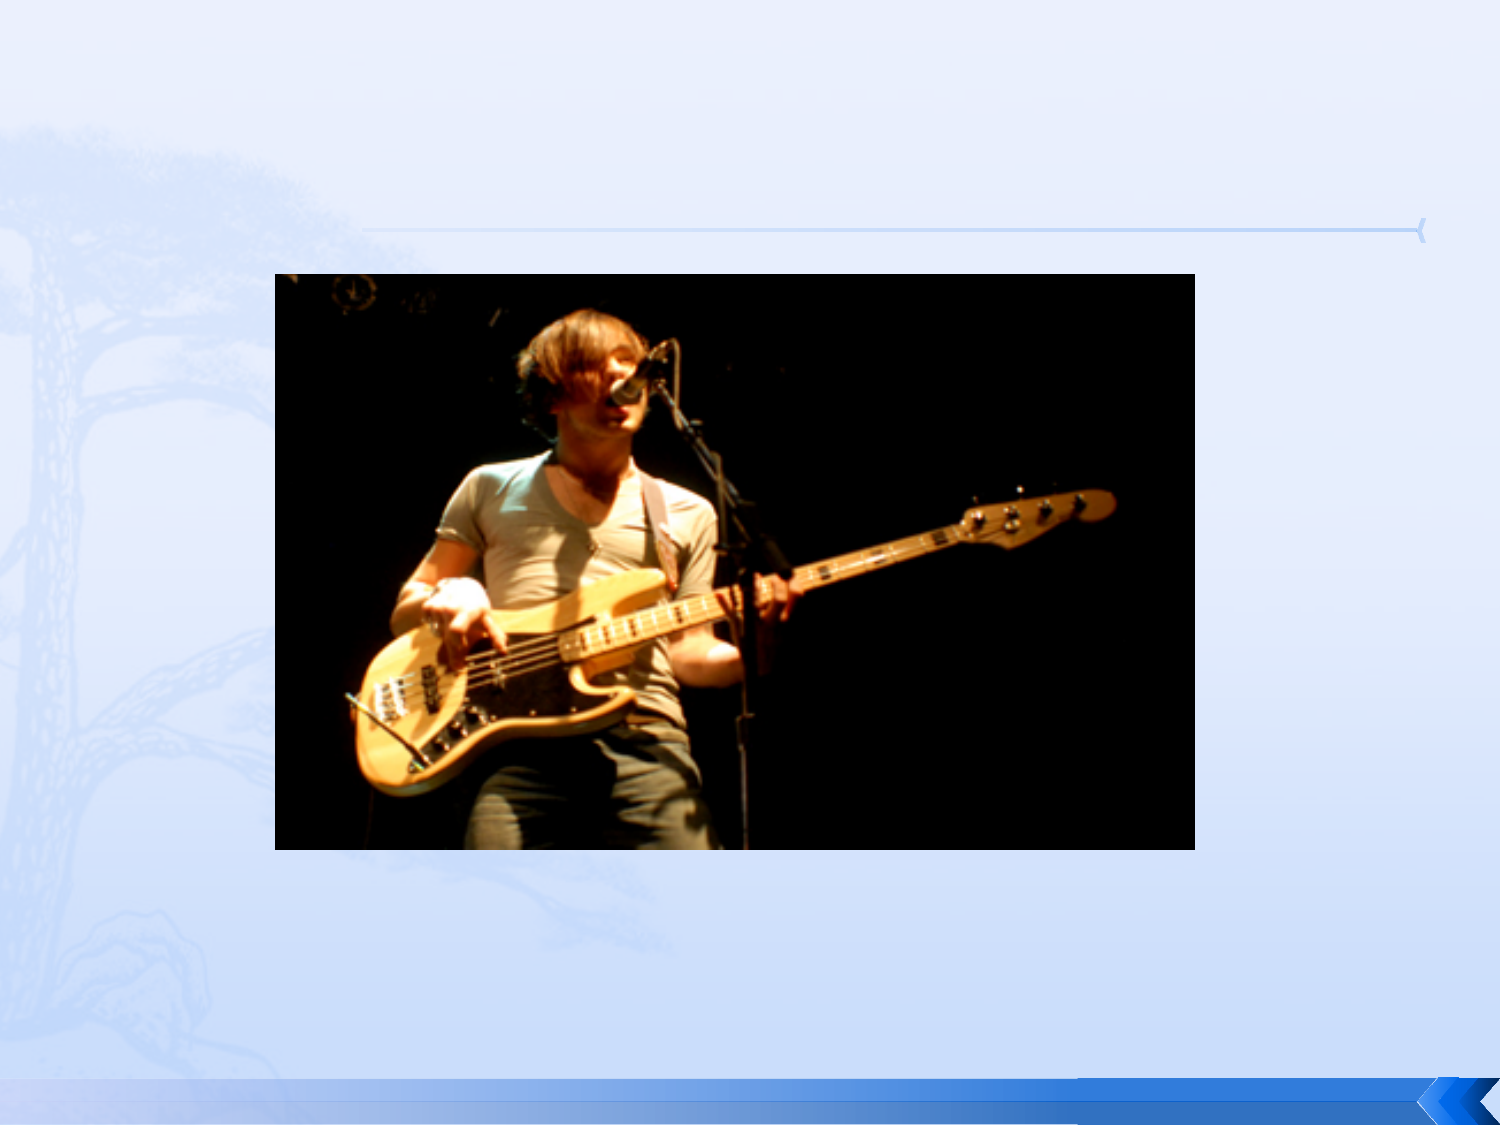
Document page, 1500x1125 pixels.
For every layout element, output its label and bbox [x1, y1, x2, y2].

picture [274, 274, 1196, 851]
